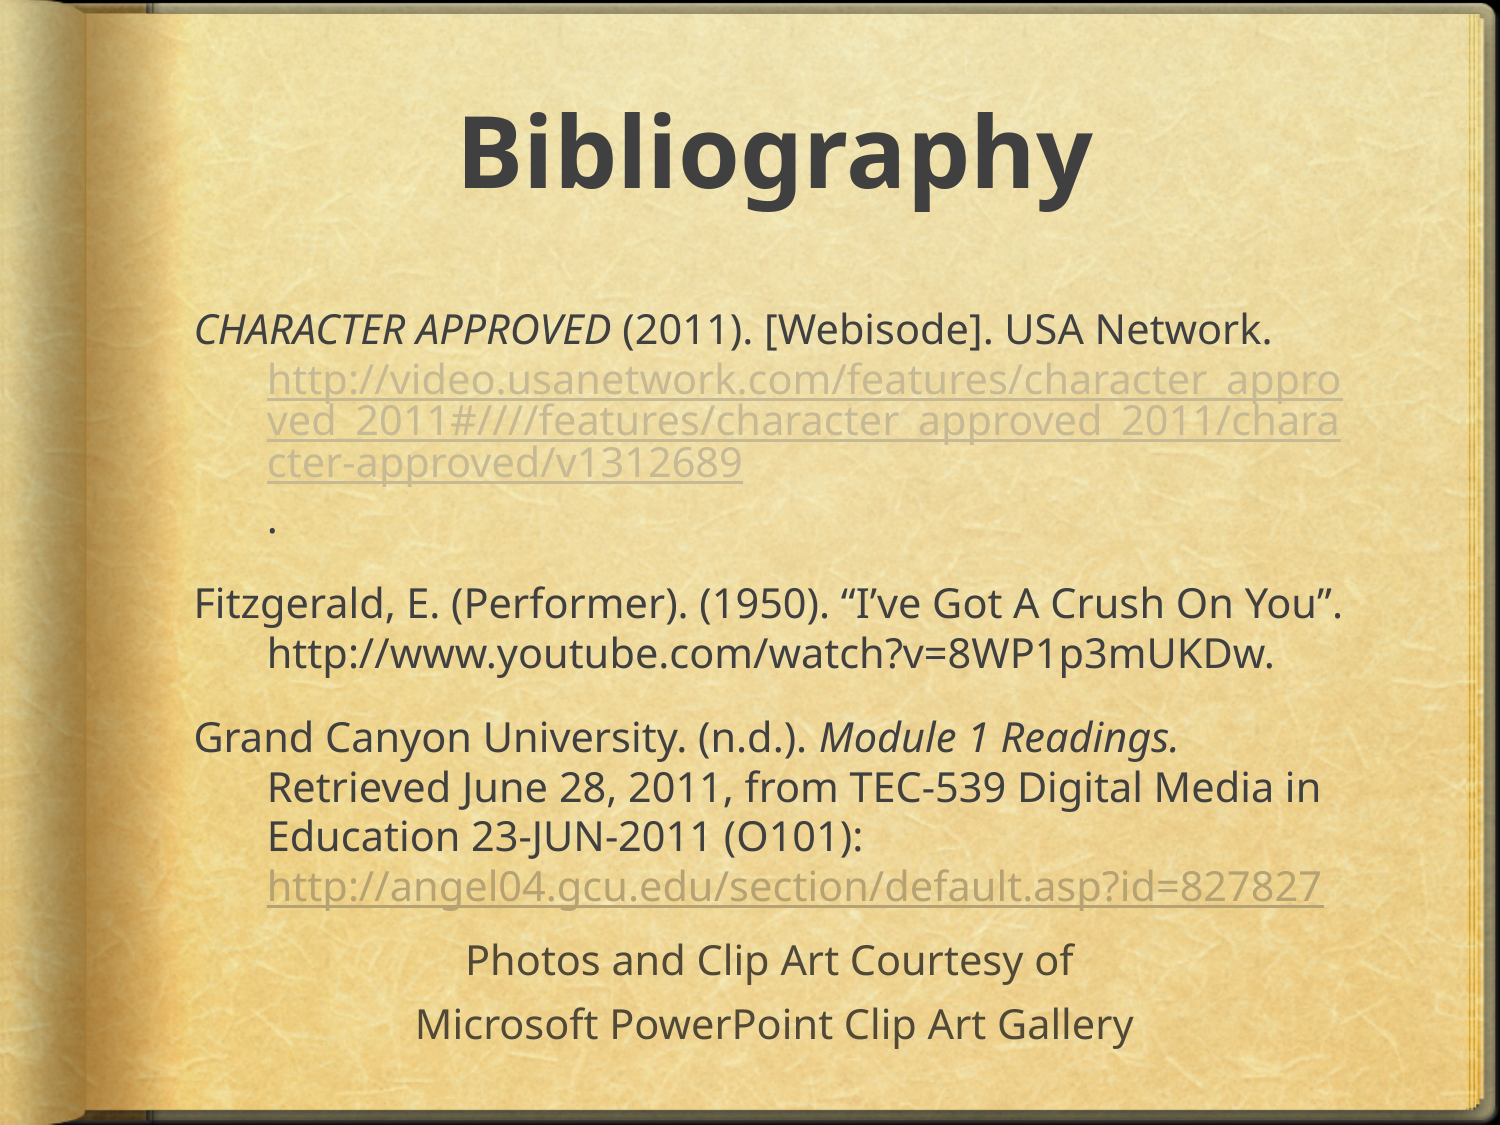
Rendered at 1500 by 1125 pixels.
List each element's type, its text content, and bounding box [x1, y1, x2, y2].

list CHARACTER APPROVED (2011). [Webisode]. USA Network. http://video.usanetwork.com/features/character_approved_2011#////features/character_approved_2011/character-approved/v1312689. Fitzgerald, E. (Performer). (1950). “I’ve Got A Crush On You”. http://www.youtube.com/watch?v=8WP1p3mUKDw. Grand Canyon University. (n.d.). Module 1 Readings. Retrieved June 28, 2011, from TEC-539 Digital Media in Education 23-JUN-2011 (O101): http://angel04.gcu.edu/section/default.asp?id=827827 Photos and Clip Art Courtesy of Microsoft PowerPoint Clip Art Gallery [178, 295, 1372, 1005]
title Bibliography [178, 45, 1372, 265]
picture [0, 0, 1500, 1125]
